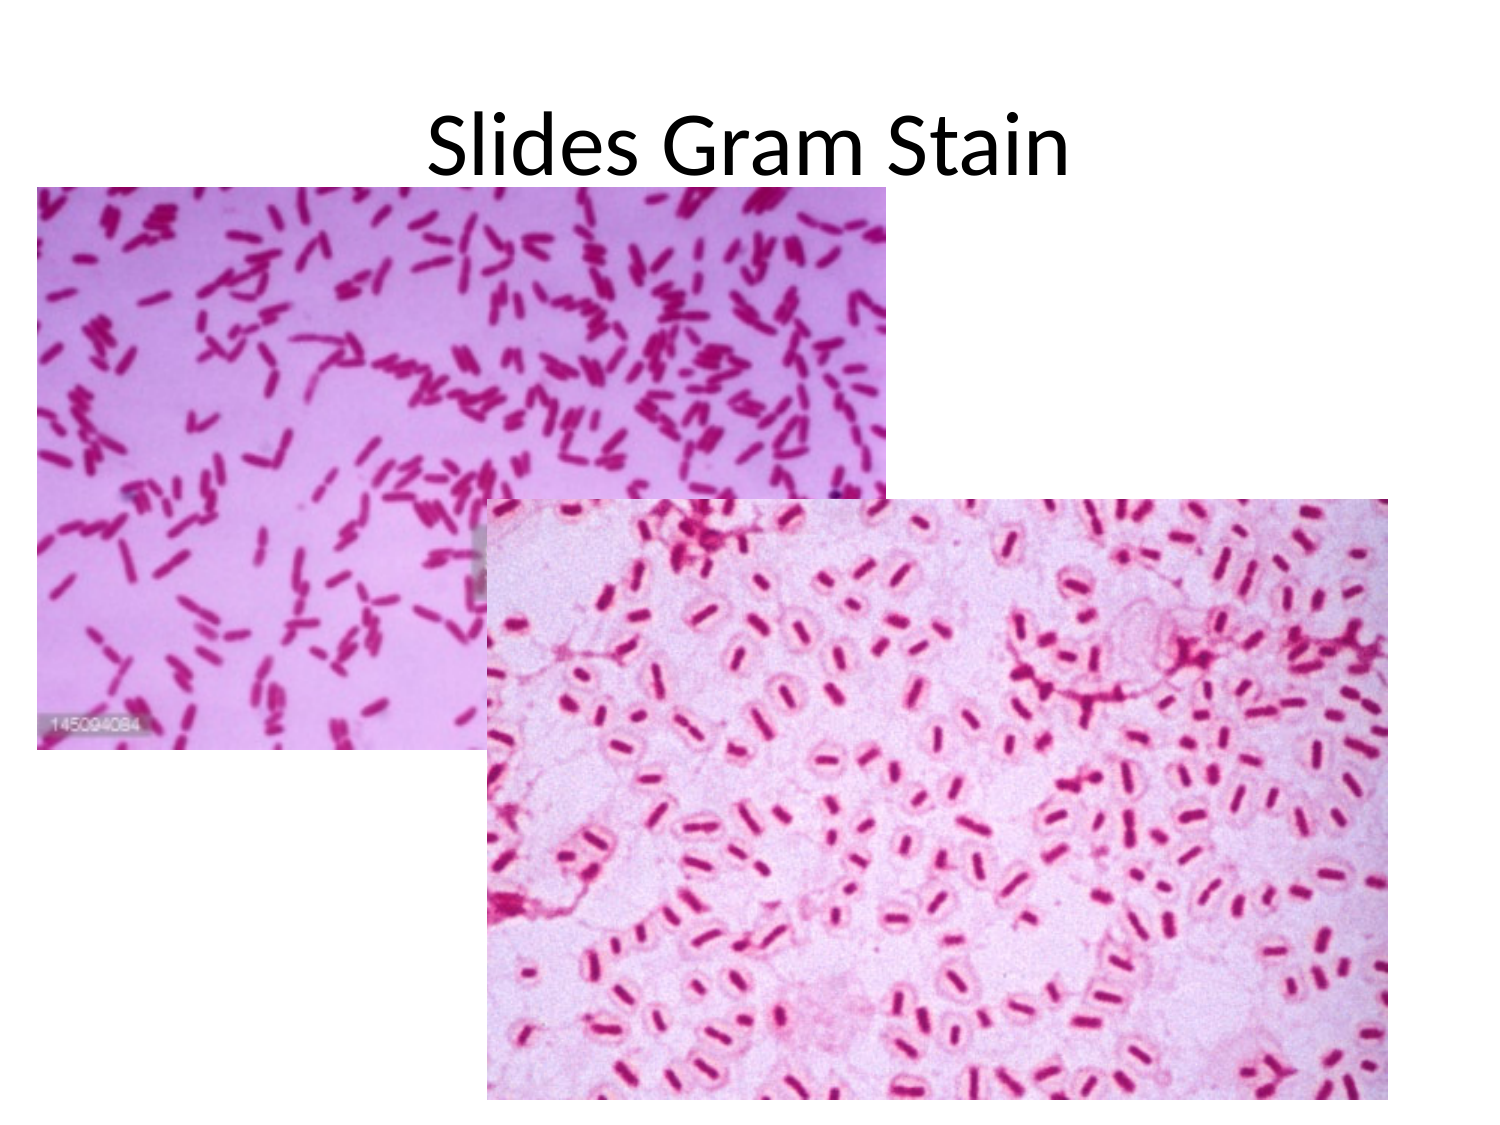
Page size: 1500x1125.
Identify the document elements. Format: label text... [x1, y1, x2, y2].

picture [487, 499, 1388, 1101]
title Slides Gram Stain [75, 45, 1425, 233]
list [37, 187, 886, 751]
